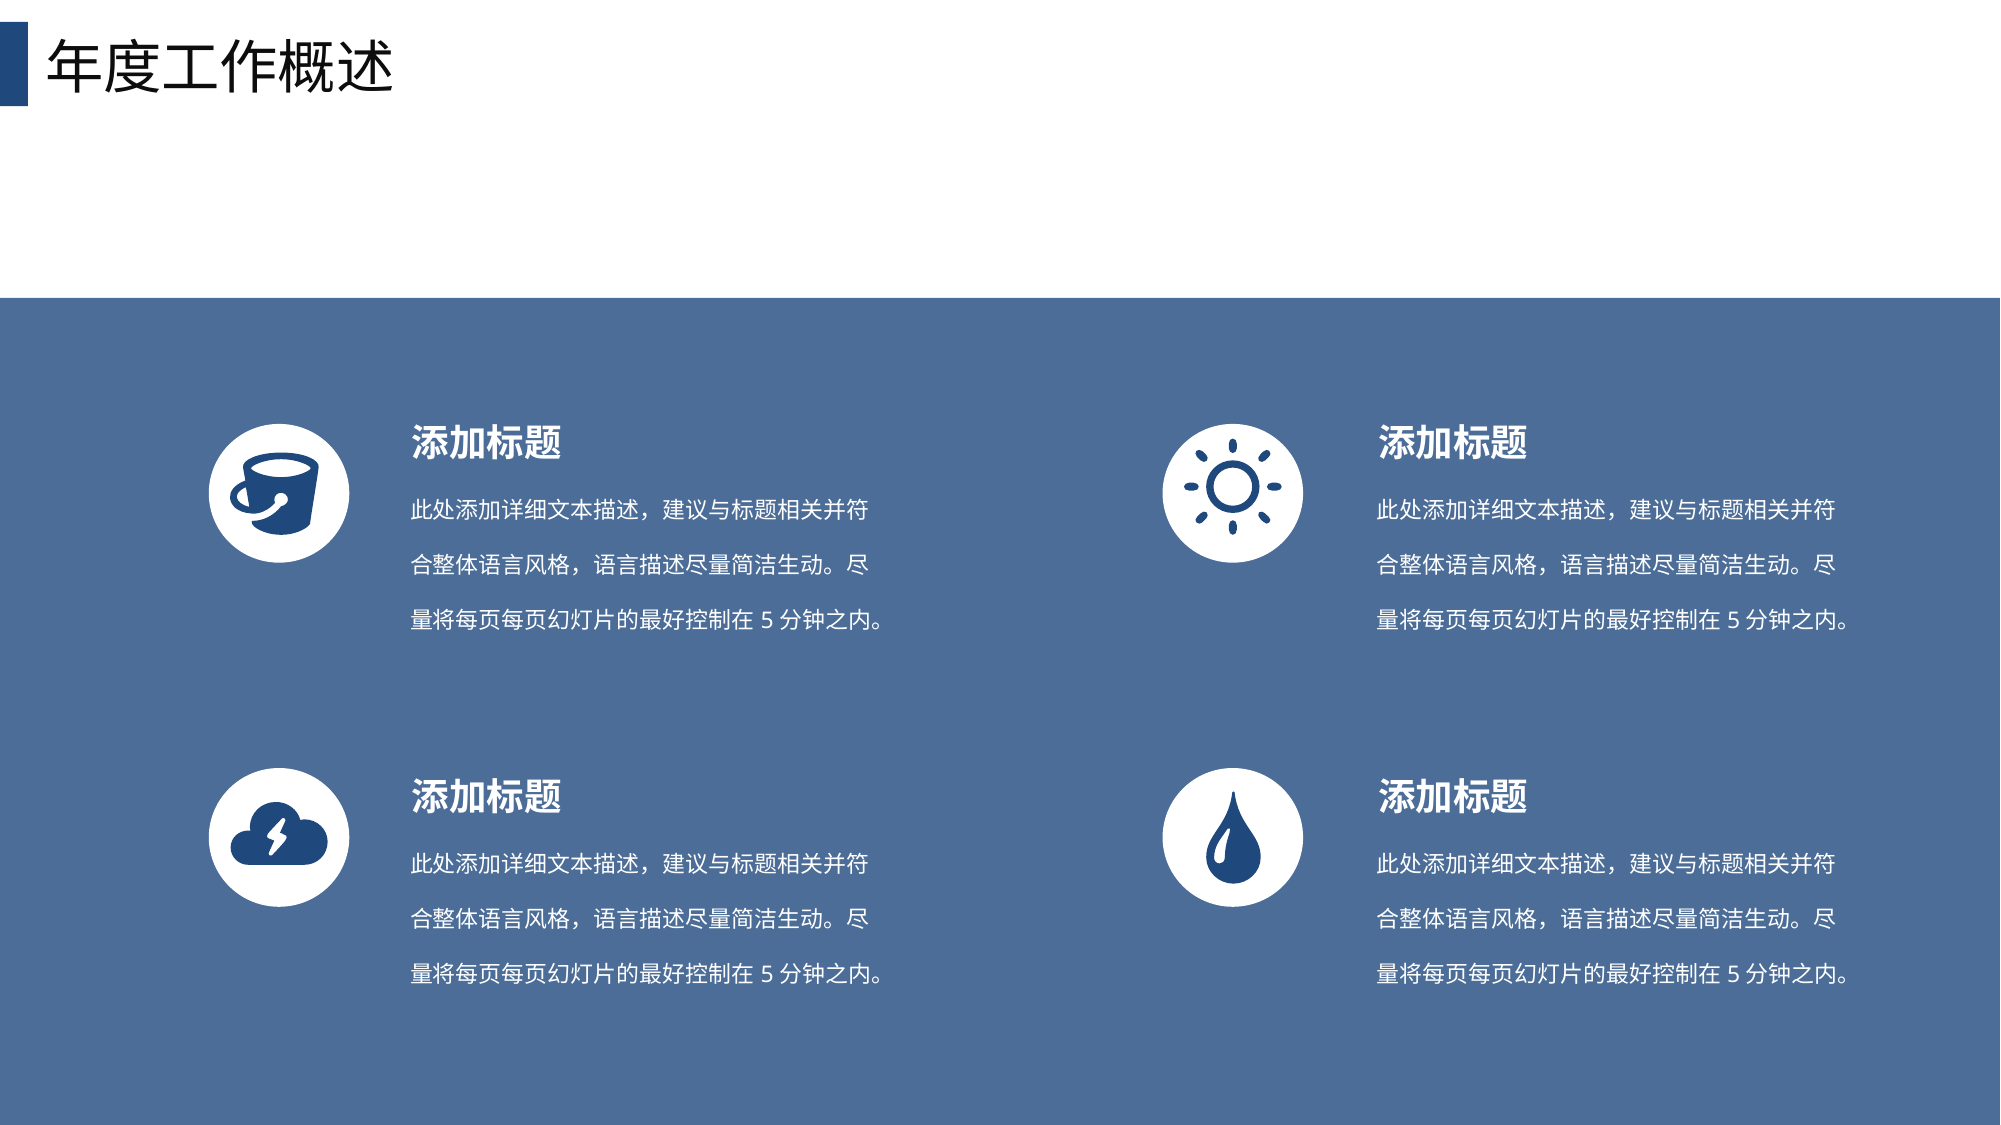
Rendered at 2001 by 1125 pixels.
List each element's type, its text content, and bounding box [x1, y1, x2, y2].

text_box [155, 427, 879, 686]
text_box [0, 297, 2000, 1125]
text_box [1193, 768, 1273, 780]
text_box [0, 20, 30, 108]
text_box [239, 768, 319, 780]
text_box 年度工作概述 [0, 21, 879, 125]
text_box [1121, 427, 1845, 686]
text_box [1121, 781, 1845, 1040]
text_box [155, 781, 879, 1040]
